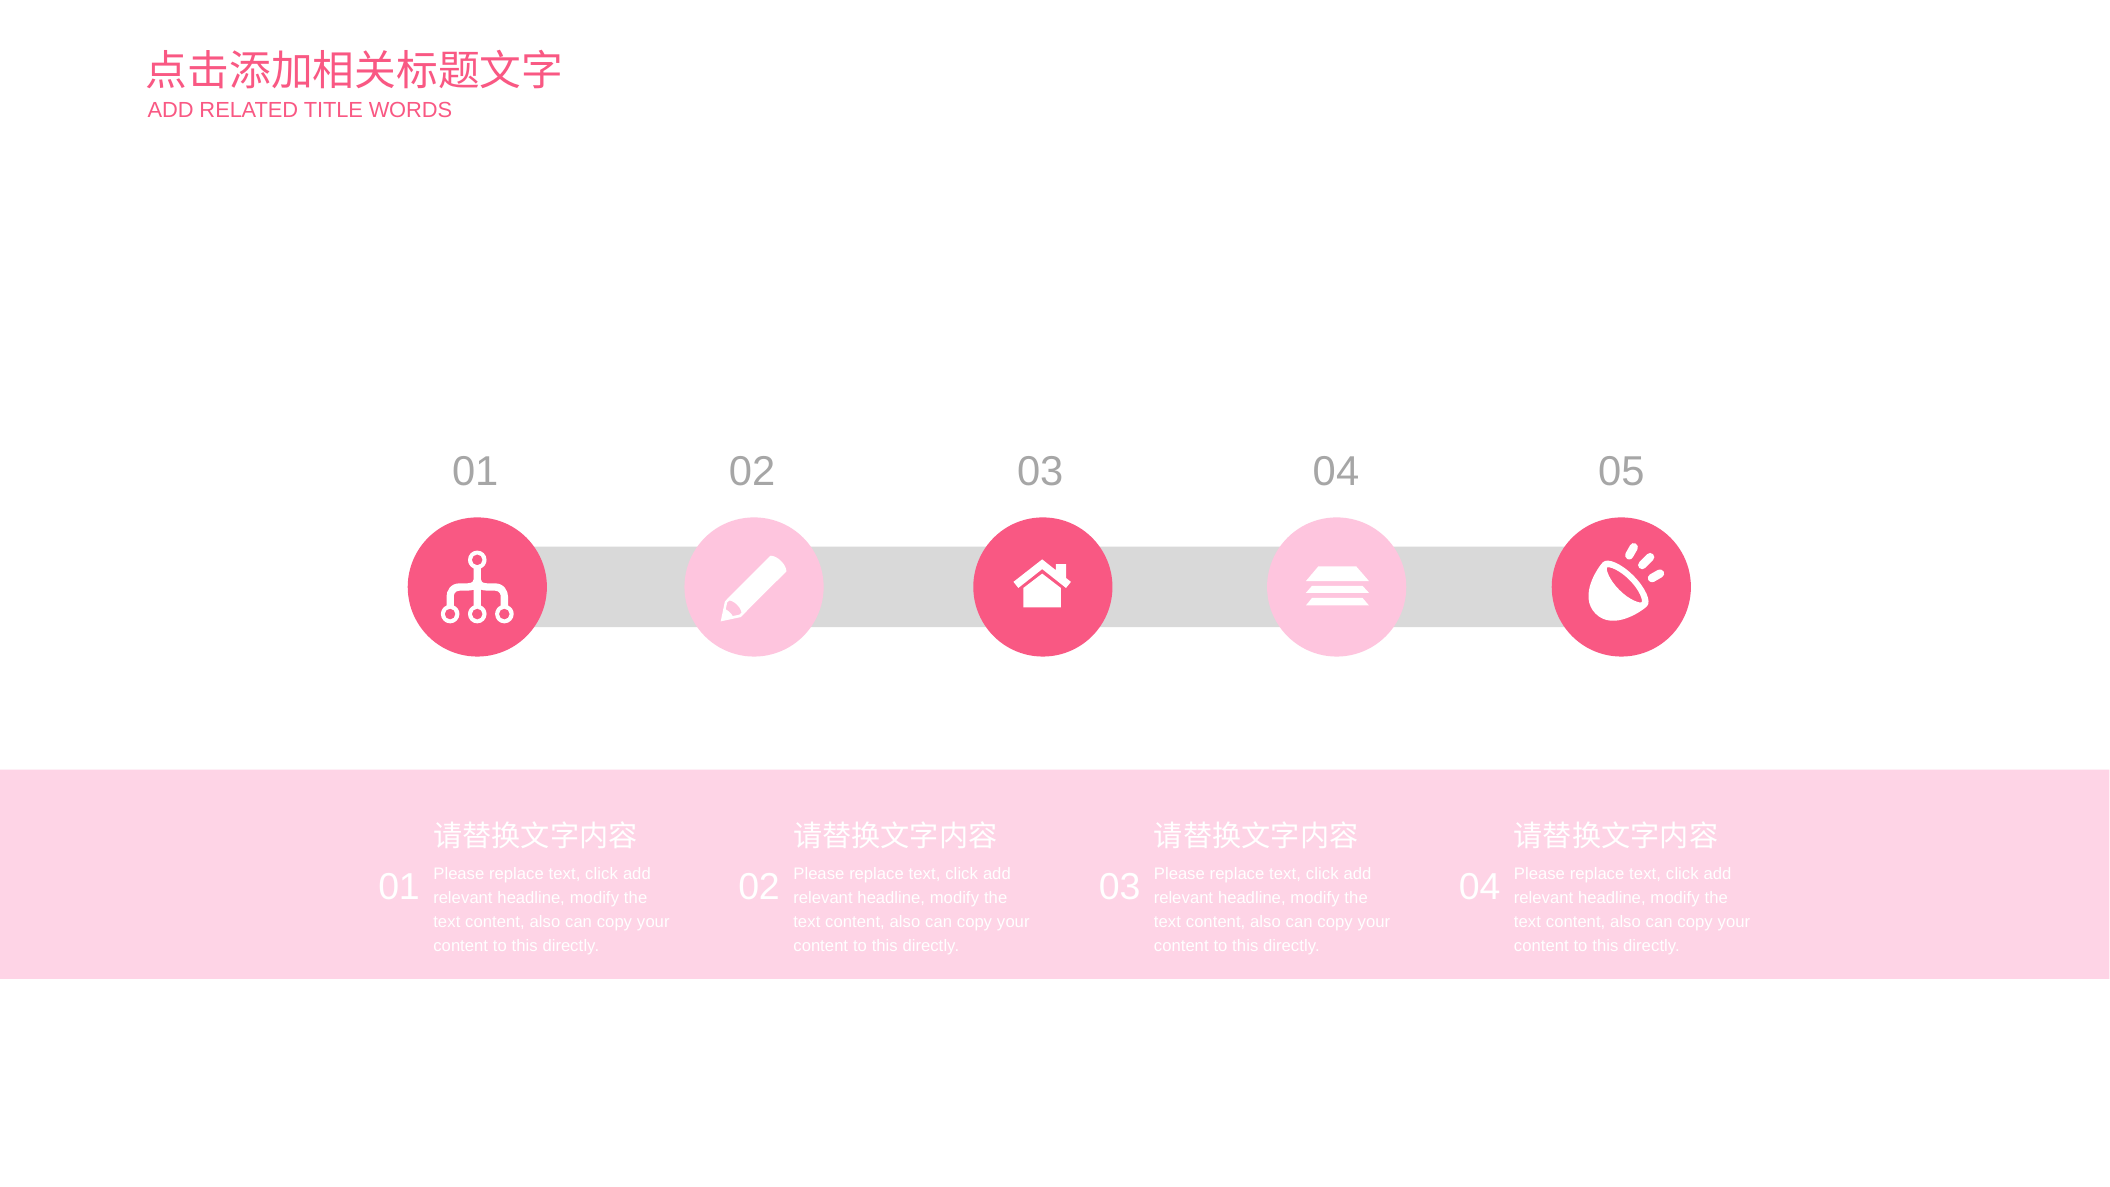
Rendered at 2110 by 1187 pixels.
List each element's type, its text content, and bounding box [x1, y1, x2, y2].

text_box 04 [1297, 426, 1374, 502]
text_box Please replace text, click add relevant headline, modify the text content, also can copy your content to this directly. [433, 859, 680, 955]
text_box 04 [1458, 852, 1501, 907]
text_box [407, 517, 547, 657]
text_box 03 [1098, 852, 1141, 907]
text_box 01 [437, 426, 514, 502]
text_box 请替换文字内容 [1513, 810, 1719, 852]
text_box 请替换文字内容 [1153, 810, 1359, 852]
text_box [0, 769, 2110, 980]
text_box 01 [378, 852, 421, 907]
text_box ADD RELATED TITLE WORDS [147, 96, 453, 123]
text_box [1267, 517, 1407, 657]
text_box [684, 517, 824, 657]
text_box 02 [714, 426, 791, 502]
text_box [1113, 546, 1267, 628]
text_box [824, 546, 973, 628]
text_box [1551, 517, 1691, 657]
text_box 请替换文字内容 [793, 810, 999, 852]
text_box [1407, 546, 1551, 628]
text_box [547, 546, 684, 628]
text_box 02 [738, 852, 780, 907]
text_box 05 [1577, 426, 1665, 502]
text_box 请替换文字内容 [433, 810, 639, 852]
text_box 03 [1002, 426, 1079, 502]
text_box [973, 517, 1113, 657]
text_box Please replace text, click add relevant headline, modify the text content, also can copy your content to this directly. [1154, 859, 1401, 955]
text_box 点击添加相关标题文字 [145, 43, 564, 95]
text_box Please replace text, click add relevant headline, modify the text content, also can copy your content to this directly. [793, 859, 1040, 955]
text_box Please replace text, click add relevant headline, modify the text content, also can copy your content to this directly. [1513, 859, 1761, 955]
